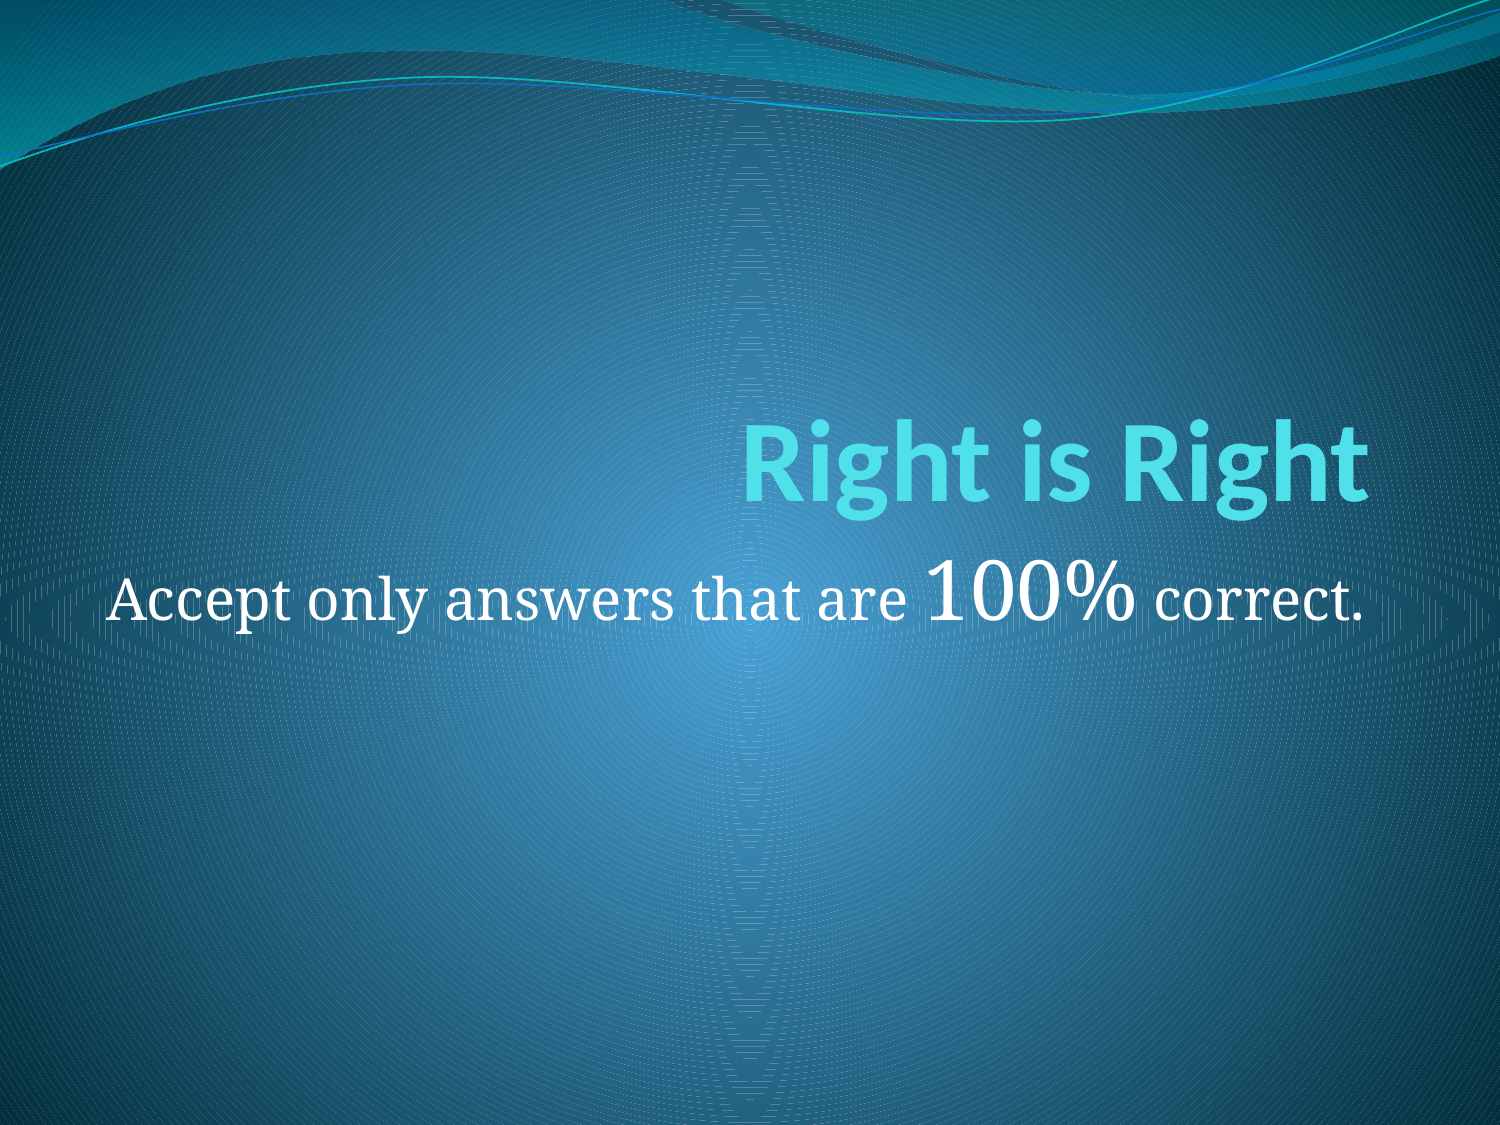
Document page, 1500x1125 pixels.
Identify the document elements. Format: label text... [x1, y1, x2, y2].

subtitle Accept only answers that are 100% correct. [87, 529, 1376, 818]
title Right is Right [87, 224, 1376, 525]
